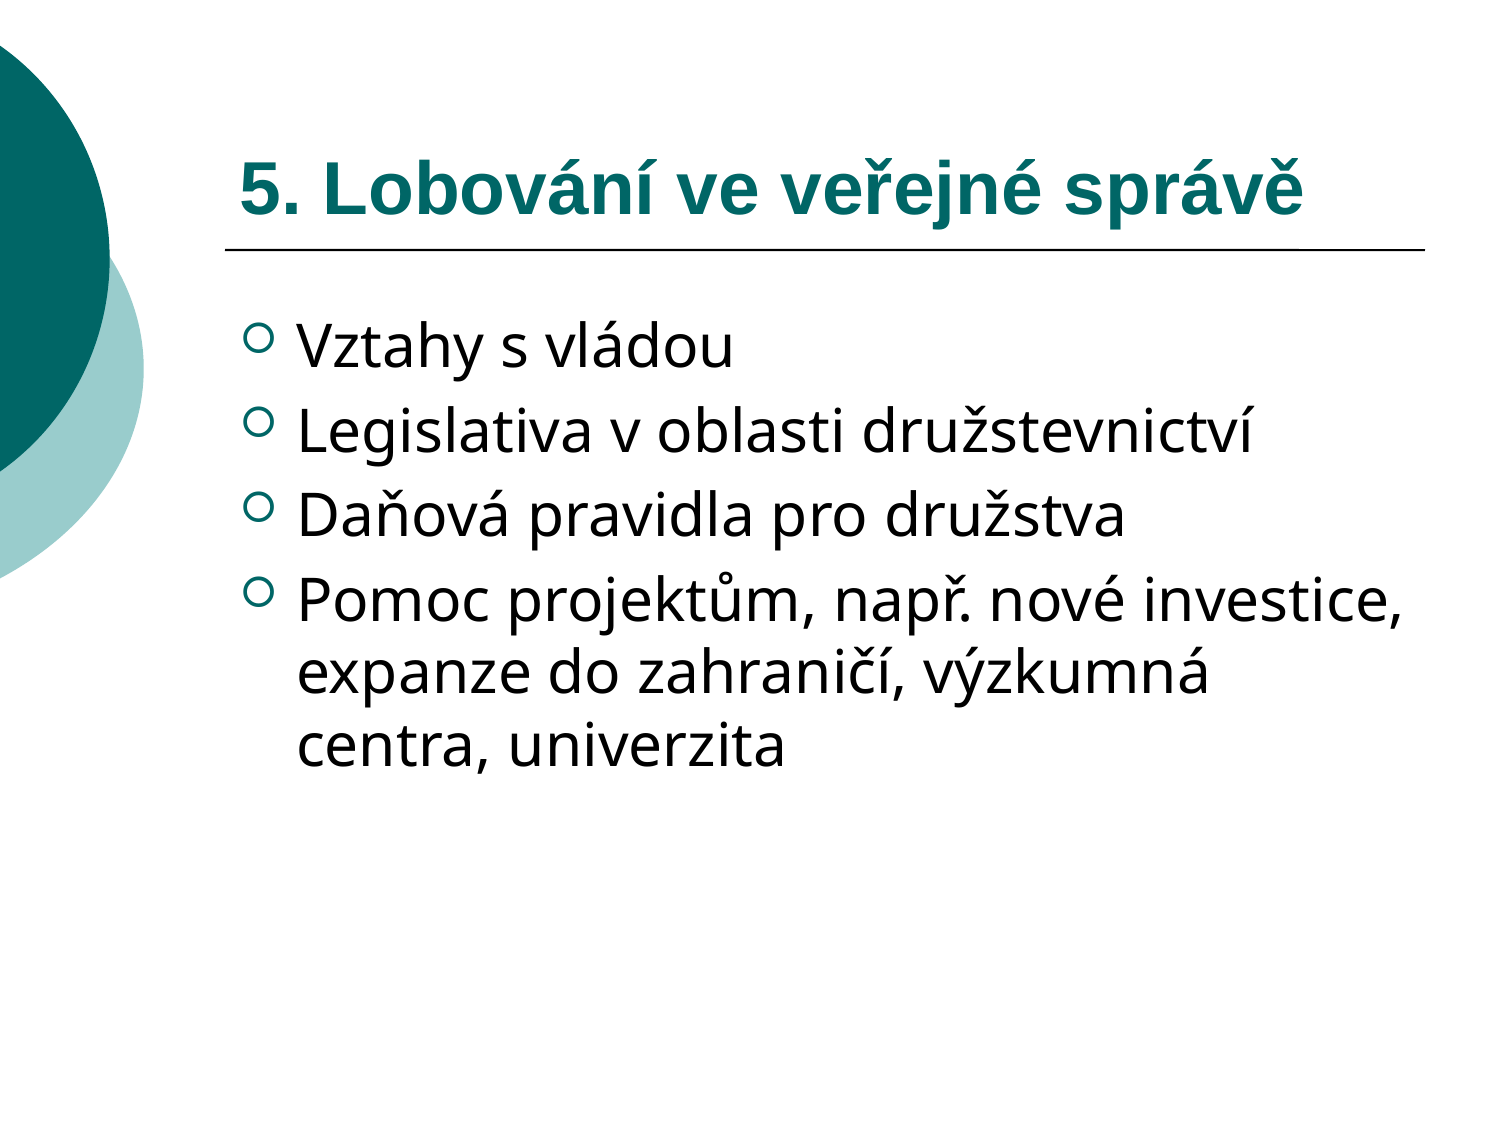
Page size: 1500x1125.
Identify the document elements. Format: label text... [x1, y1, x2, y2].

list Vztahy s vládou Legislativa v oblasti družstevnictví Daňová pravidla pro družstva Pomoc projektům, např. nové investice, expanze do zahraničí, výzkumná centra, univerzita [224, 299, 1425, 975]
title 5. Lobování ve veřejné správě [224, 49, 1425, 237]
